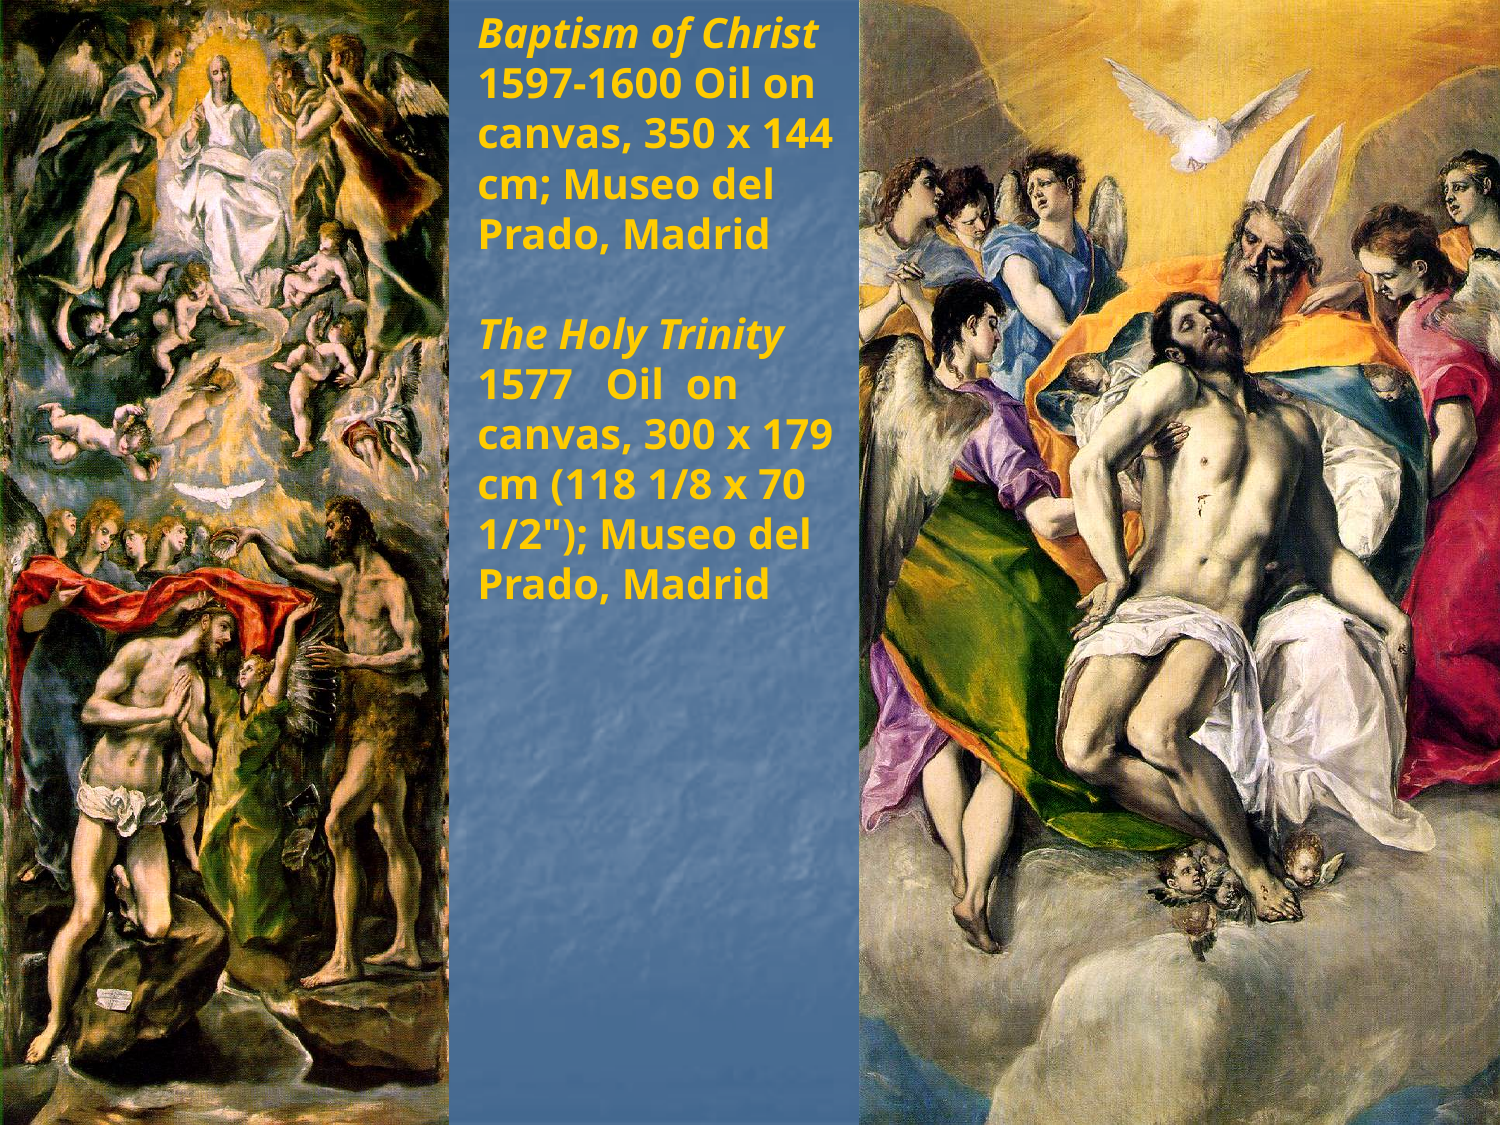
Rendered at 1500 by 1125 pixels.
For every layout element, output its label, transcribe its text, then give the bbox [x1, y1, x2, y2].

picture [0, 0, 449, 1125]
text_box Baptism of Christ 1597-1600 Oil on canvas, 350 x 144 cm; Museo del Prado, Madrid The Holy Trinity 1577 Oil on canvas, 300 x 179 cm (118 1/8 x 70 1/2"); Museo del Prado, Madrid [462, 0, 850, 728]
picture [859, 0, 1500, 1125]
